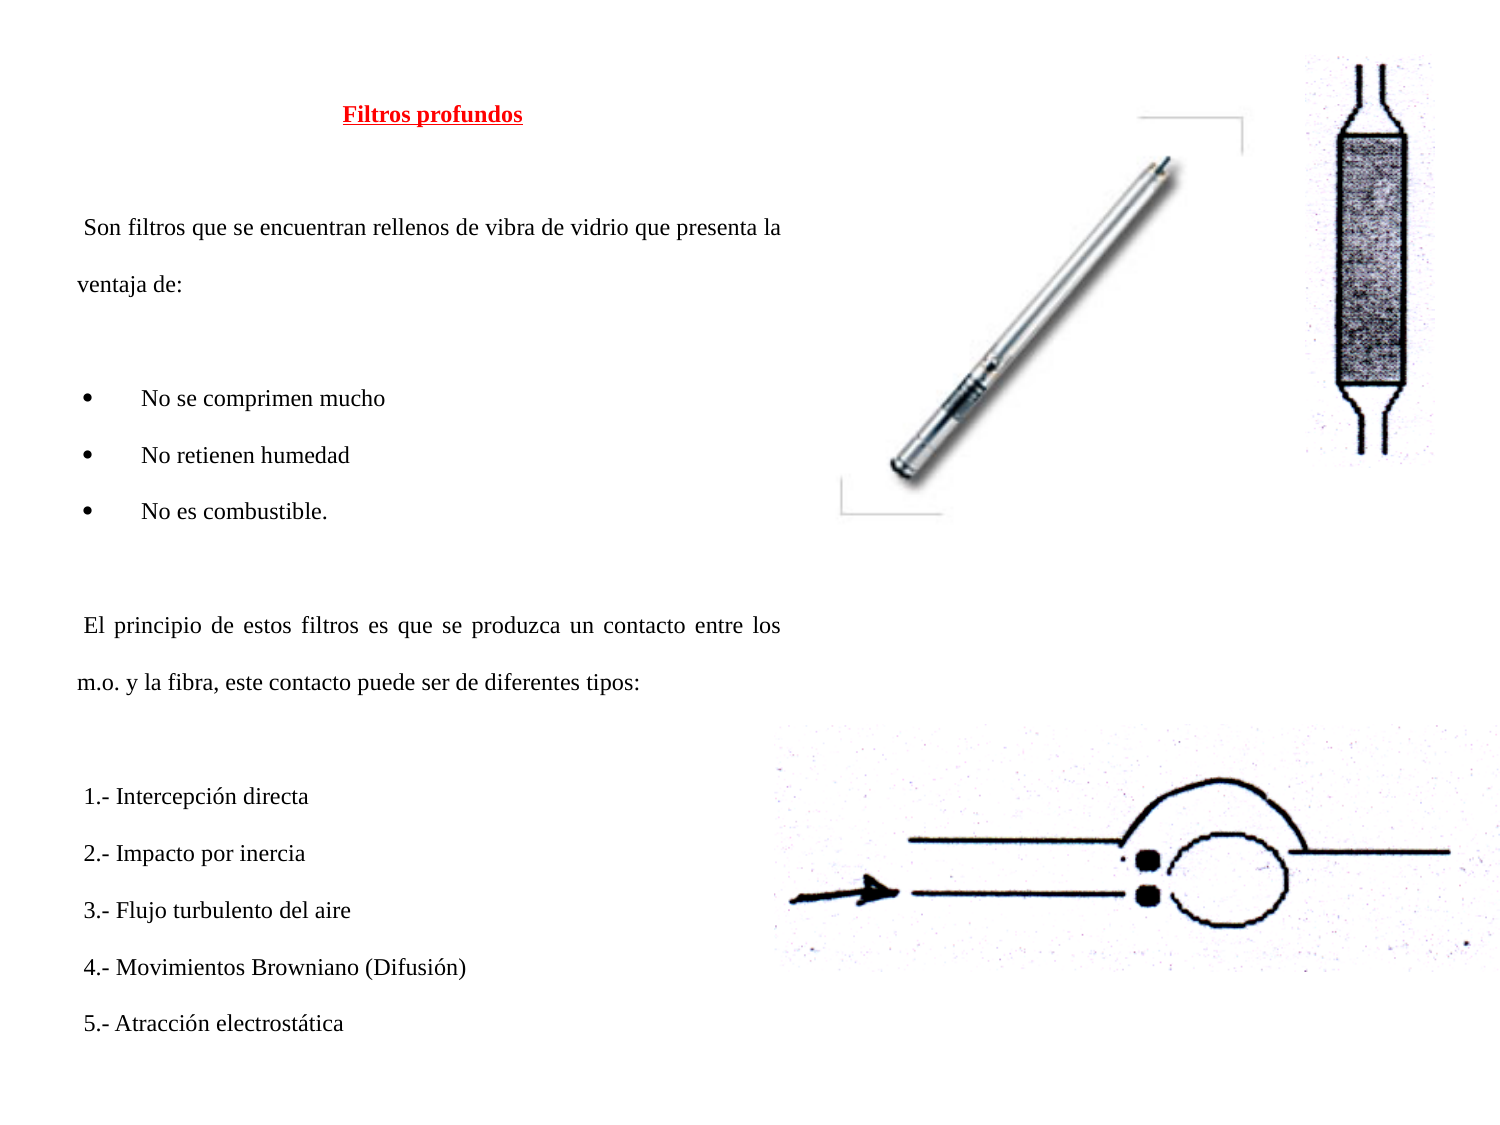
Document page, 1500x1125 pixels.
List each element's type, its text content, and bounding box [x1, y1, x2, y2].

picture [820, 89, 1296, 543]
text_box Filtros profundos Son filtros que se encuentran rellenos de vibra de vidrio que presenta la ventaja de: · No se comprimen mucho · No retienen humedad · No es combustible. El principio de estos filtros es que se produzca un contacto entre los m.o. y la fibra, este contacto puede ser de diferentes tipos: 1.- Intercepción directa 2.- Impacto por inercia 3.- Flujo turbulento del aire 4.- Movimientos Browniano (Difusión) 5.- Atracción electrostática [62, 62, 798, 1044]
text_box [1304, 54, 1436, 468]
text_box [774, 724, 1500, 973]
